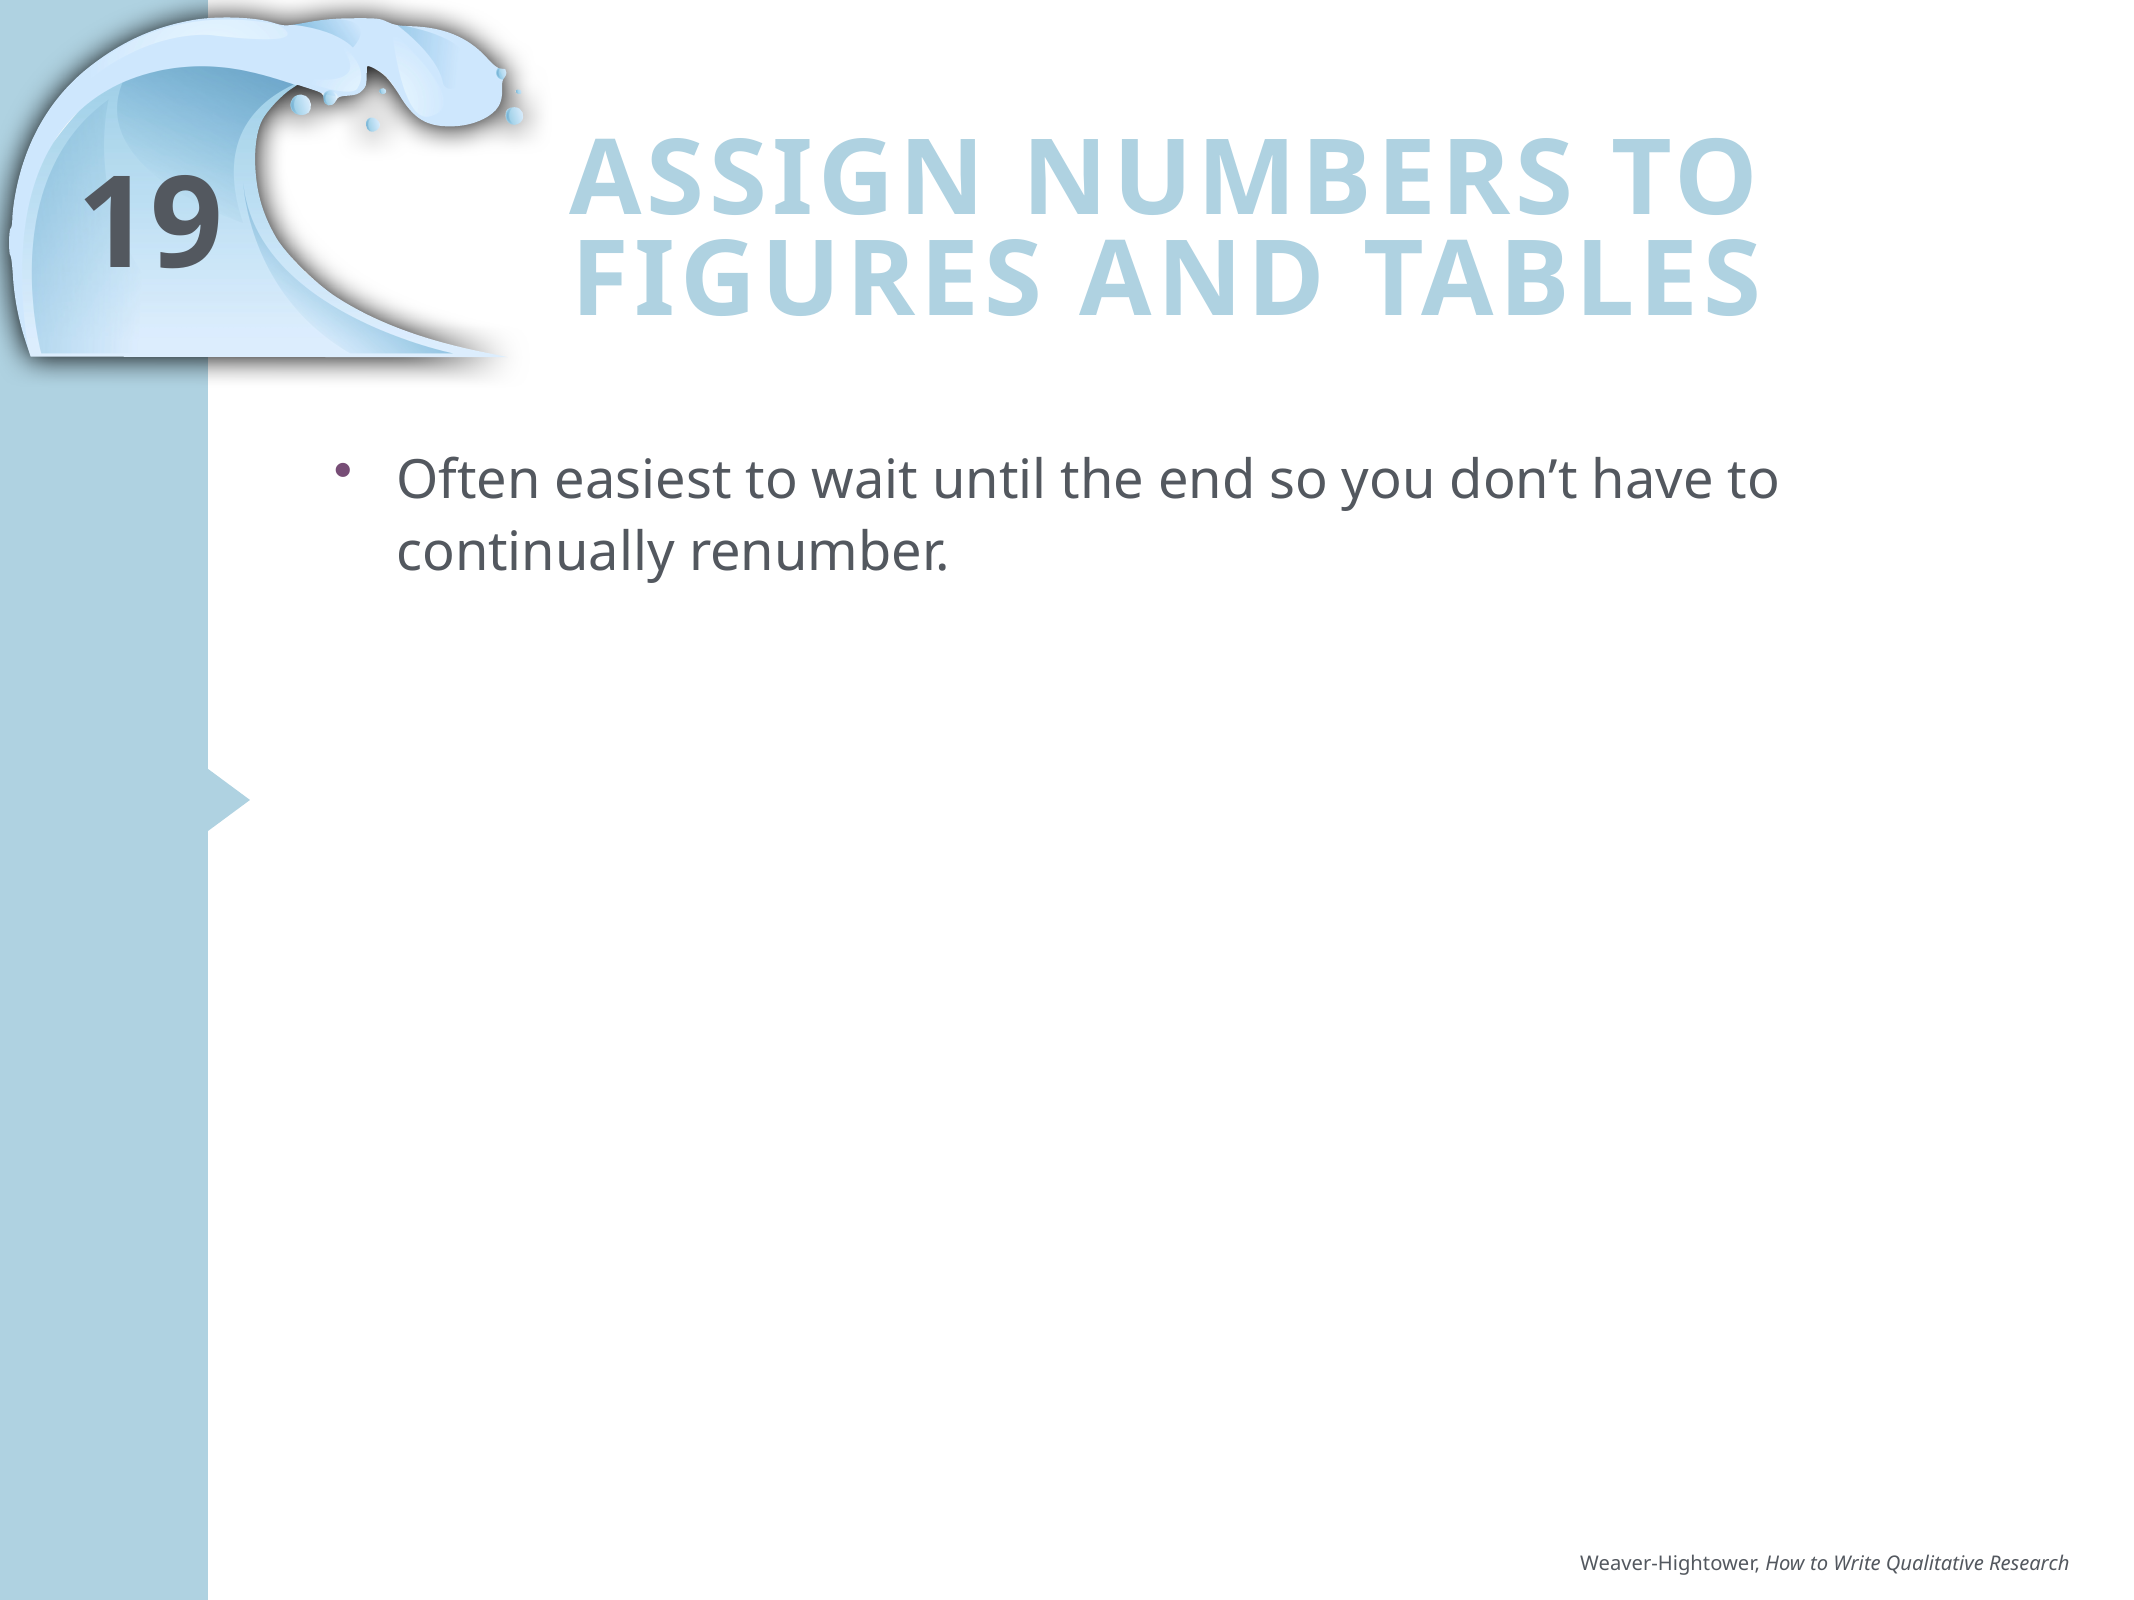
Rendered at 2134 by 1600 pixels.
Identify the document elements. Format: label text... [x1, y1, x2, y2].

list Often easiest to wait until the end so you don’t have to continually renumber. [333, 437, 2002, 1386]
title Assign numbers to figures and tables [509, 103, 2002, 365]
picture [8, 17, 524, 358]
